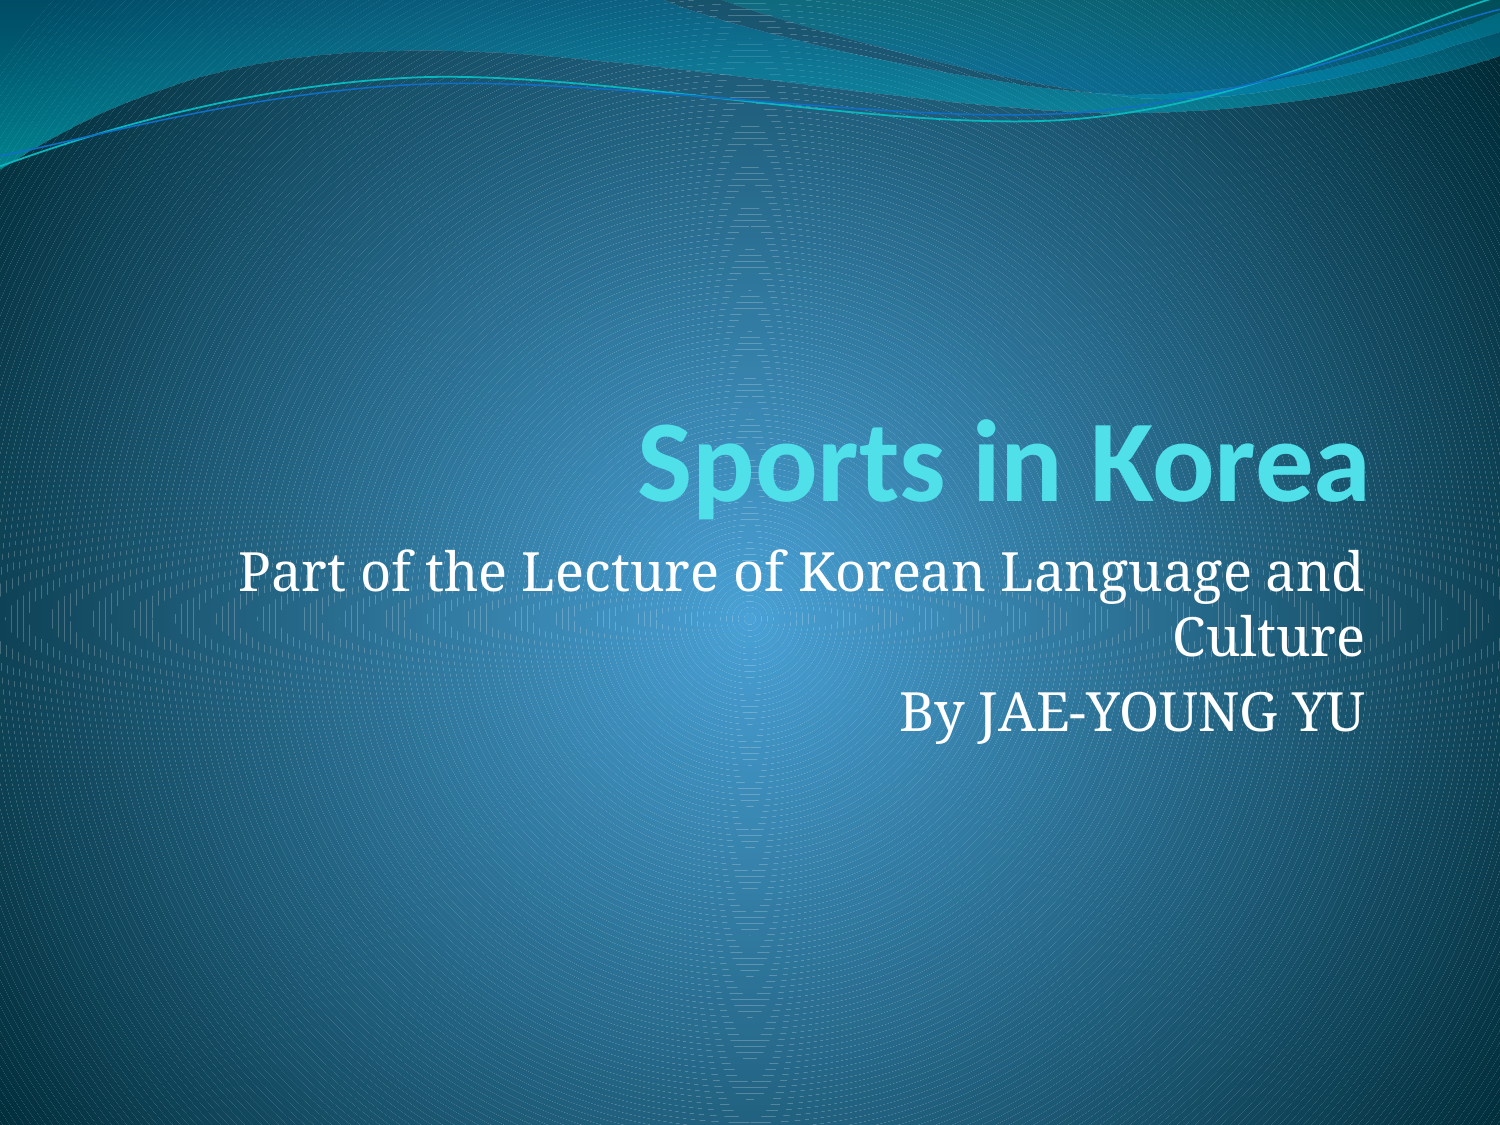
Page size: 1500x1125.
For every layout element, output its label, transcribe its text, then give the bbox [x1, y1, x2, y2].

subtitle Part of the Lecture of Korean Language and Culture By JAE-YOUNG YU [87, 529, 1376, 818]
title Sports in Korea [87, 224, 1376, 525]
